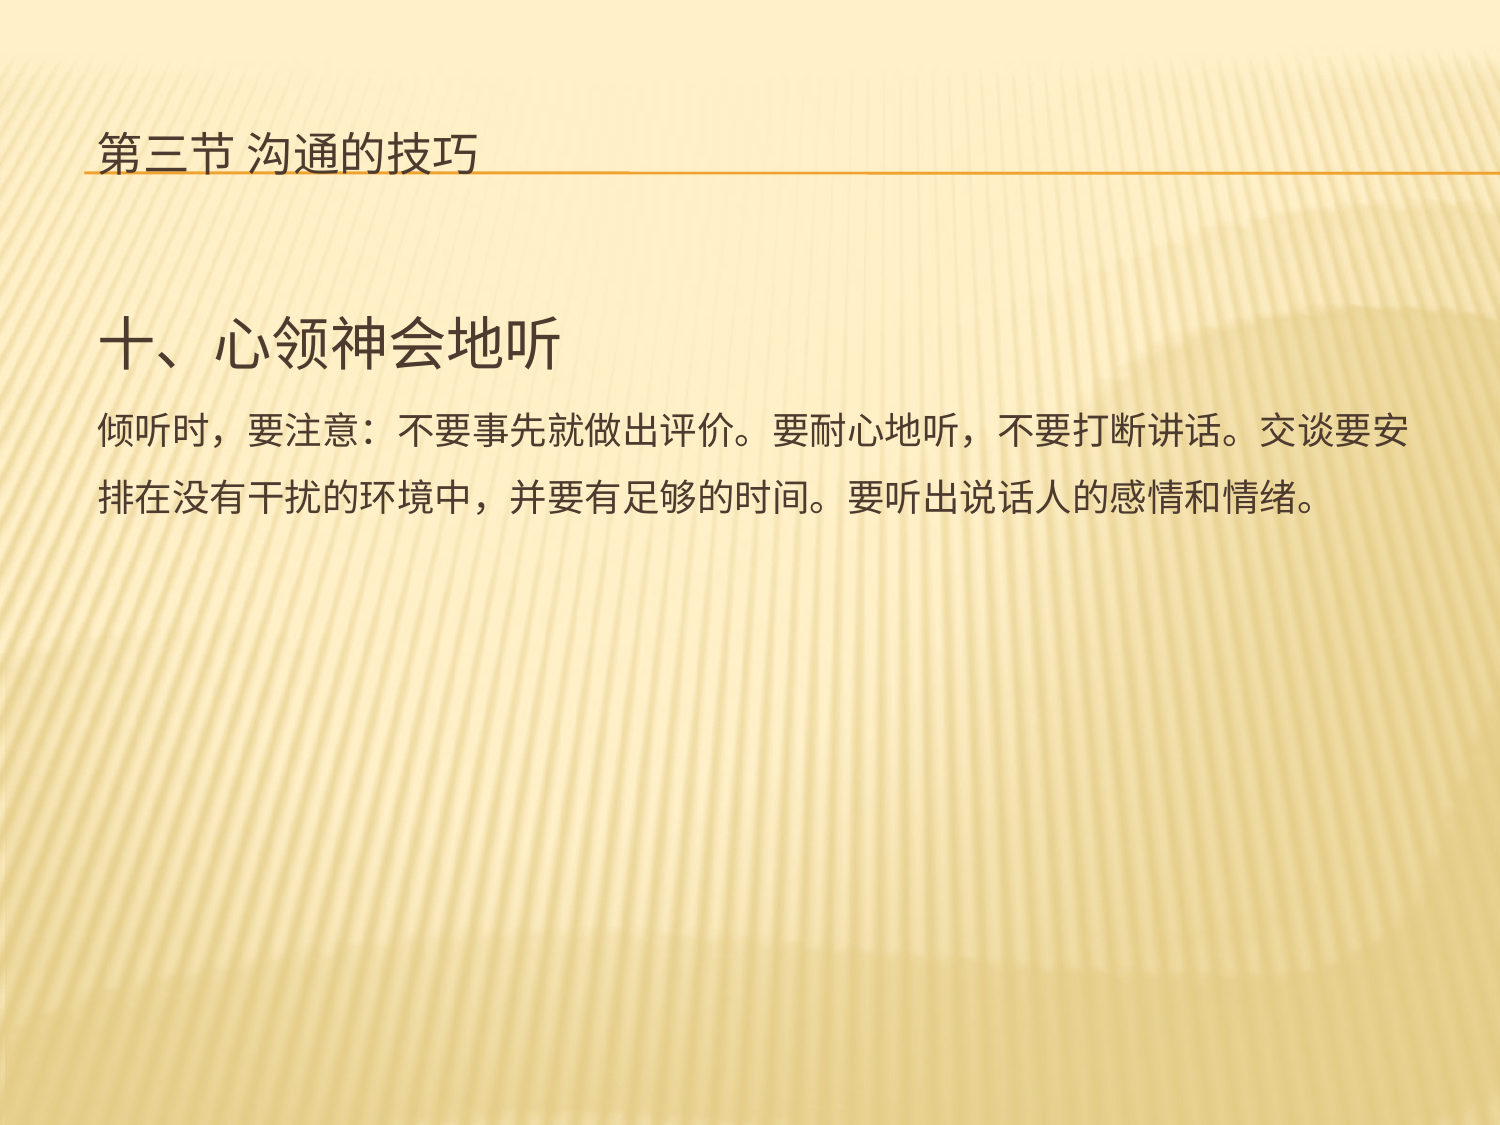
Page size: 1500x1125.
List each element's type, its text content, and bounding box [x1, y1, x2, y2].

list 十、心领神会地听 倾听时，要注意：不要事先就做出评价。要耐心地听，不要打断讲话。交谈要安排在没有干扰的环境中，并要有足够的时间。要听出说话人的感情和情绪。 [81, 264, 1433, 1060]
title 第三节 沟通的技巧 [82, 117, 1432, 245]
